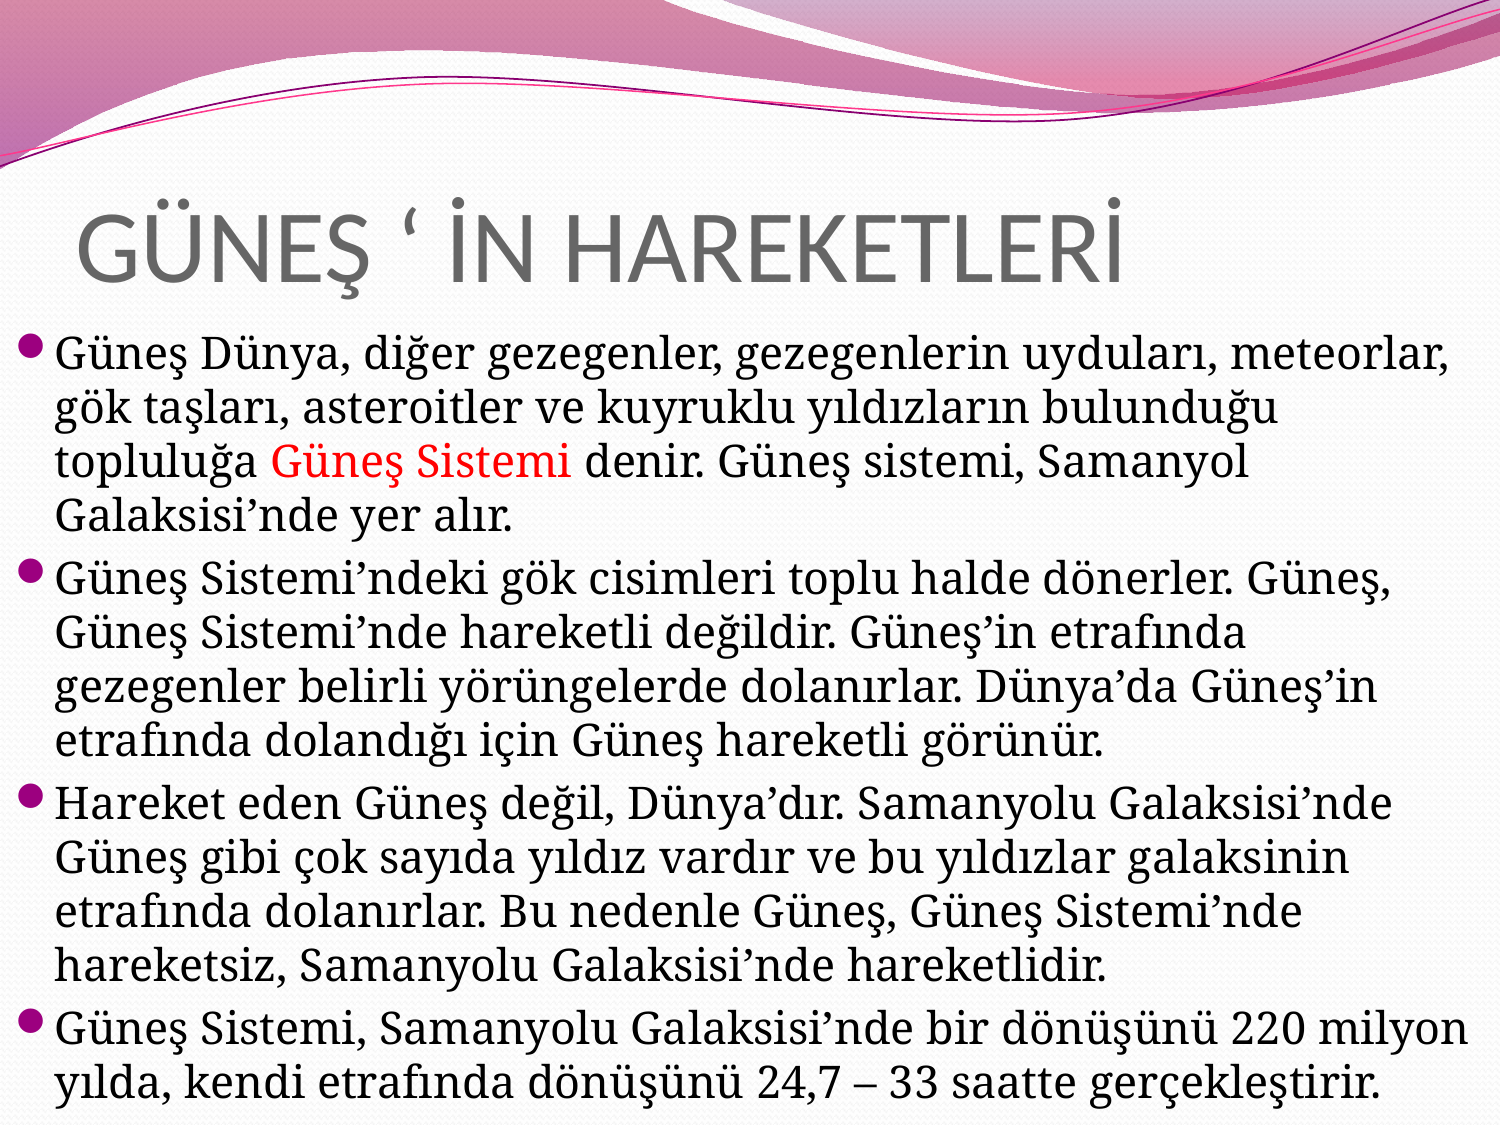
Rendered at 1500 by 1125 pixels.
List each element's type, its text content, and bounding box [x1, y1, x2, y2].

title GÜNEŞ ‘ İN HAREKETLERİ [75, 115, 1425, 303]
list Güneş Dünya, diğer gezegenler, gezegenlerin uyduları, meteorlar, gök taşları, asteroitler ve kuyruklu yıldızların bulunduğu topluluğa Güneş Sistemi denir. Güneş sistemi, Samanyol Galaksisi’nde yer alır. Güneş Sistemi’ndeki gök cisimleri toplu halde dönerler. Güneş, Güneş Sistemi’nde hareketli değildir. Güneş’in etrafında gezegenler belirli yörüngelerde dolanırlar. Dünya’da Güneş’in etrafında dolandığı için Güneş hareketli görünür. Hareket eden Güneş değil, Dünya’dır. Samanyolu Galaksisi’nde Güneş gibi çok sayıda yıldız vardır ve bu yıldızlar galaksinin etrafında dolanırlar. Bu nedenle Güneş, Güneş Sistemi’nde hareketsiz, Samanyolu Galaksisi’nde hareketlidir. Güneş Sistemi, Samanyolu Galaksisi’nde bir dönüşünü 220 milyon yılda, kendi etrafında dönüşünü 24,7 – 33 saatte gerçekleştirir. [0, 317, 1500, 1125]
